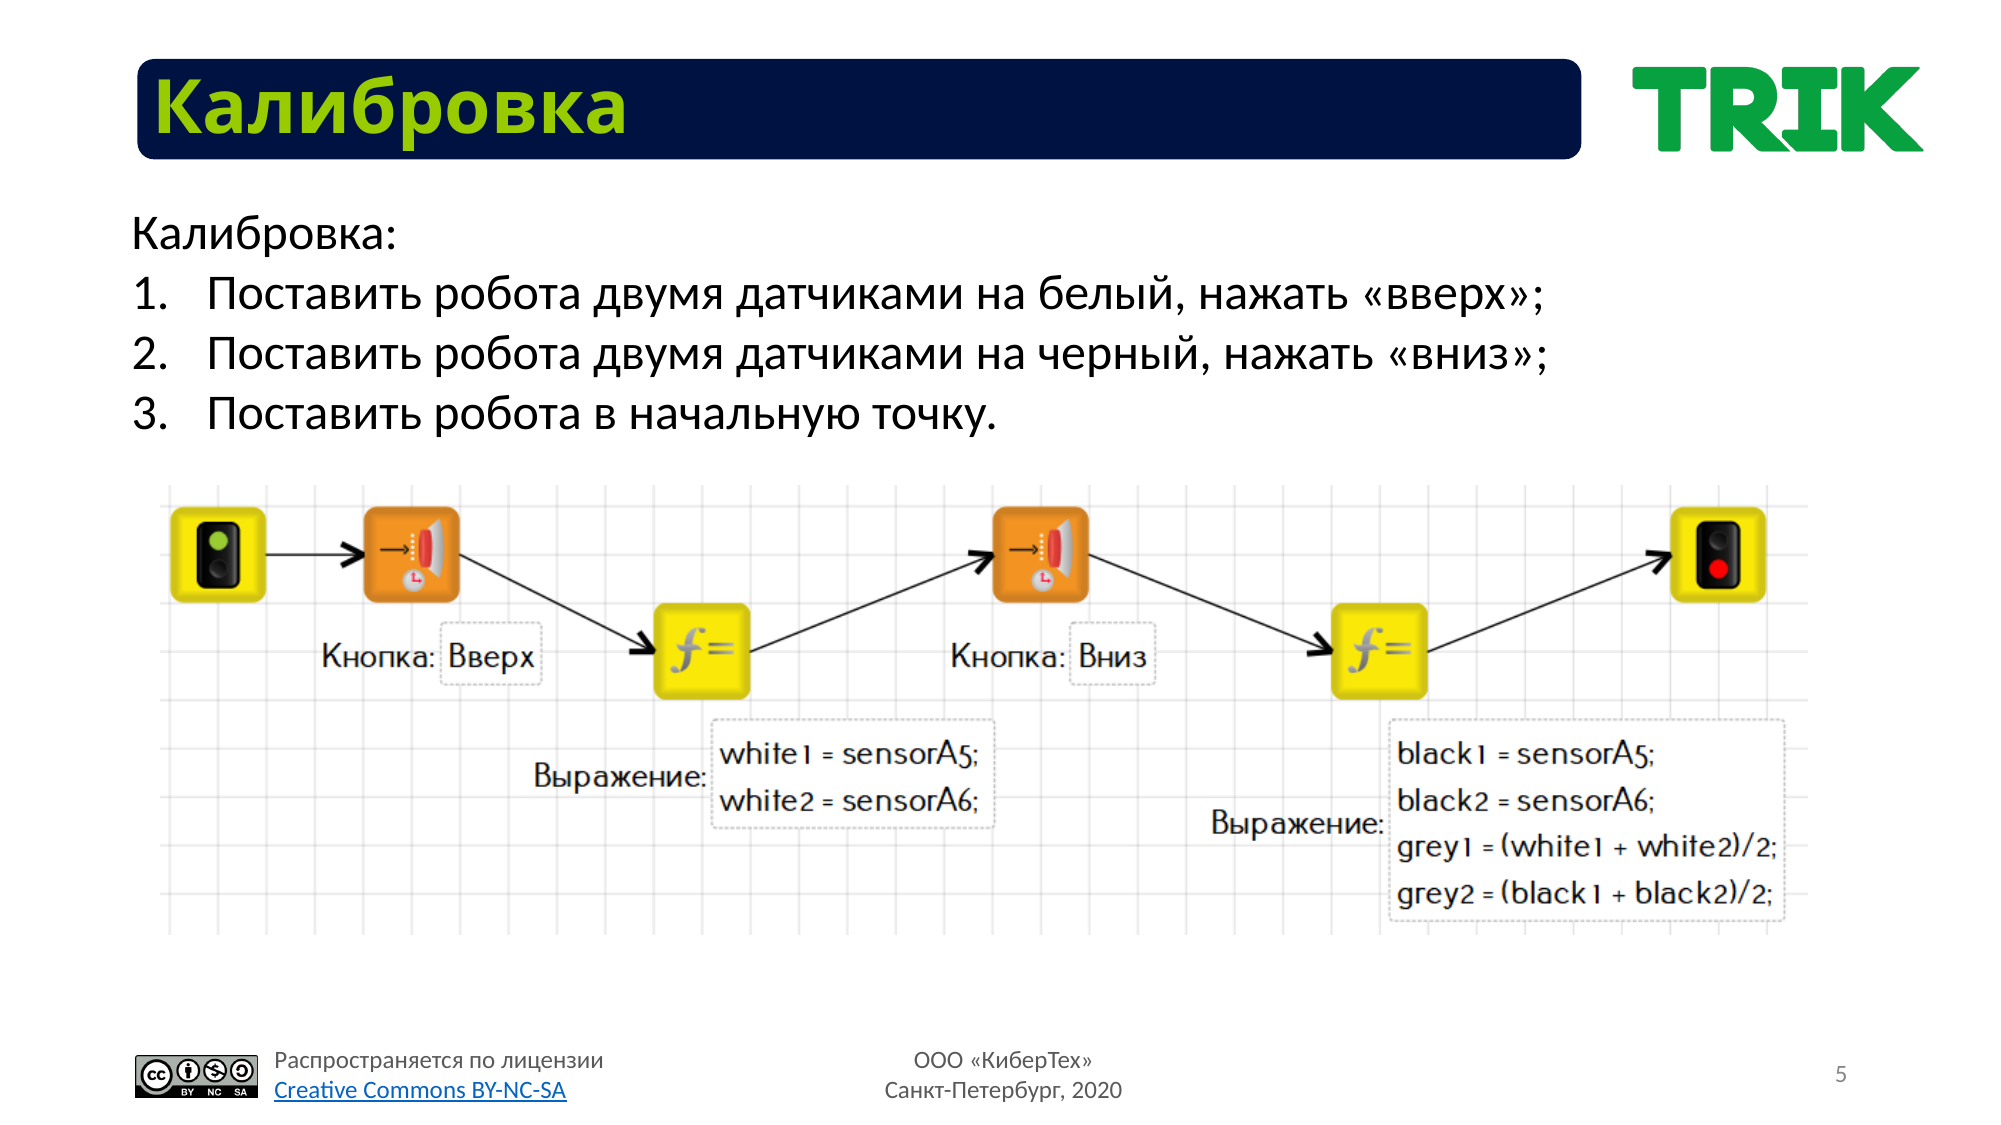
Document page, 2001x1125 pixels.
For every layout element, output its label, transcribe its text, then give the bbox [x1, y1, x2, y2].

picture [135, 1055, 258, 1098]
title Калибровка [137, 61, 1582, 163]
slide_number 5 [1412, 1042, 1863, 1103]
picture [1631, 64, 1924, 154]
picture [159, 484, 1808, 935]
text_box Калибровка: Поставить робота двумя датчиками на белый, нажать «вверх»; Поставить робота двумя датчиками на черный, нажать «вниз»; Поставить робота в начальную точку. [116, 191, 1690, 431]
